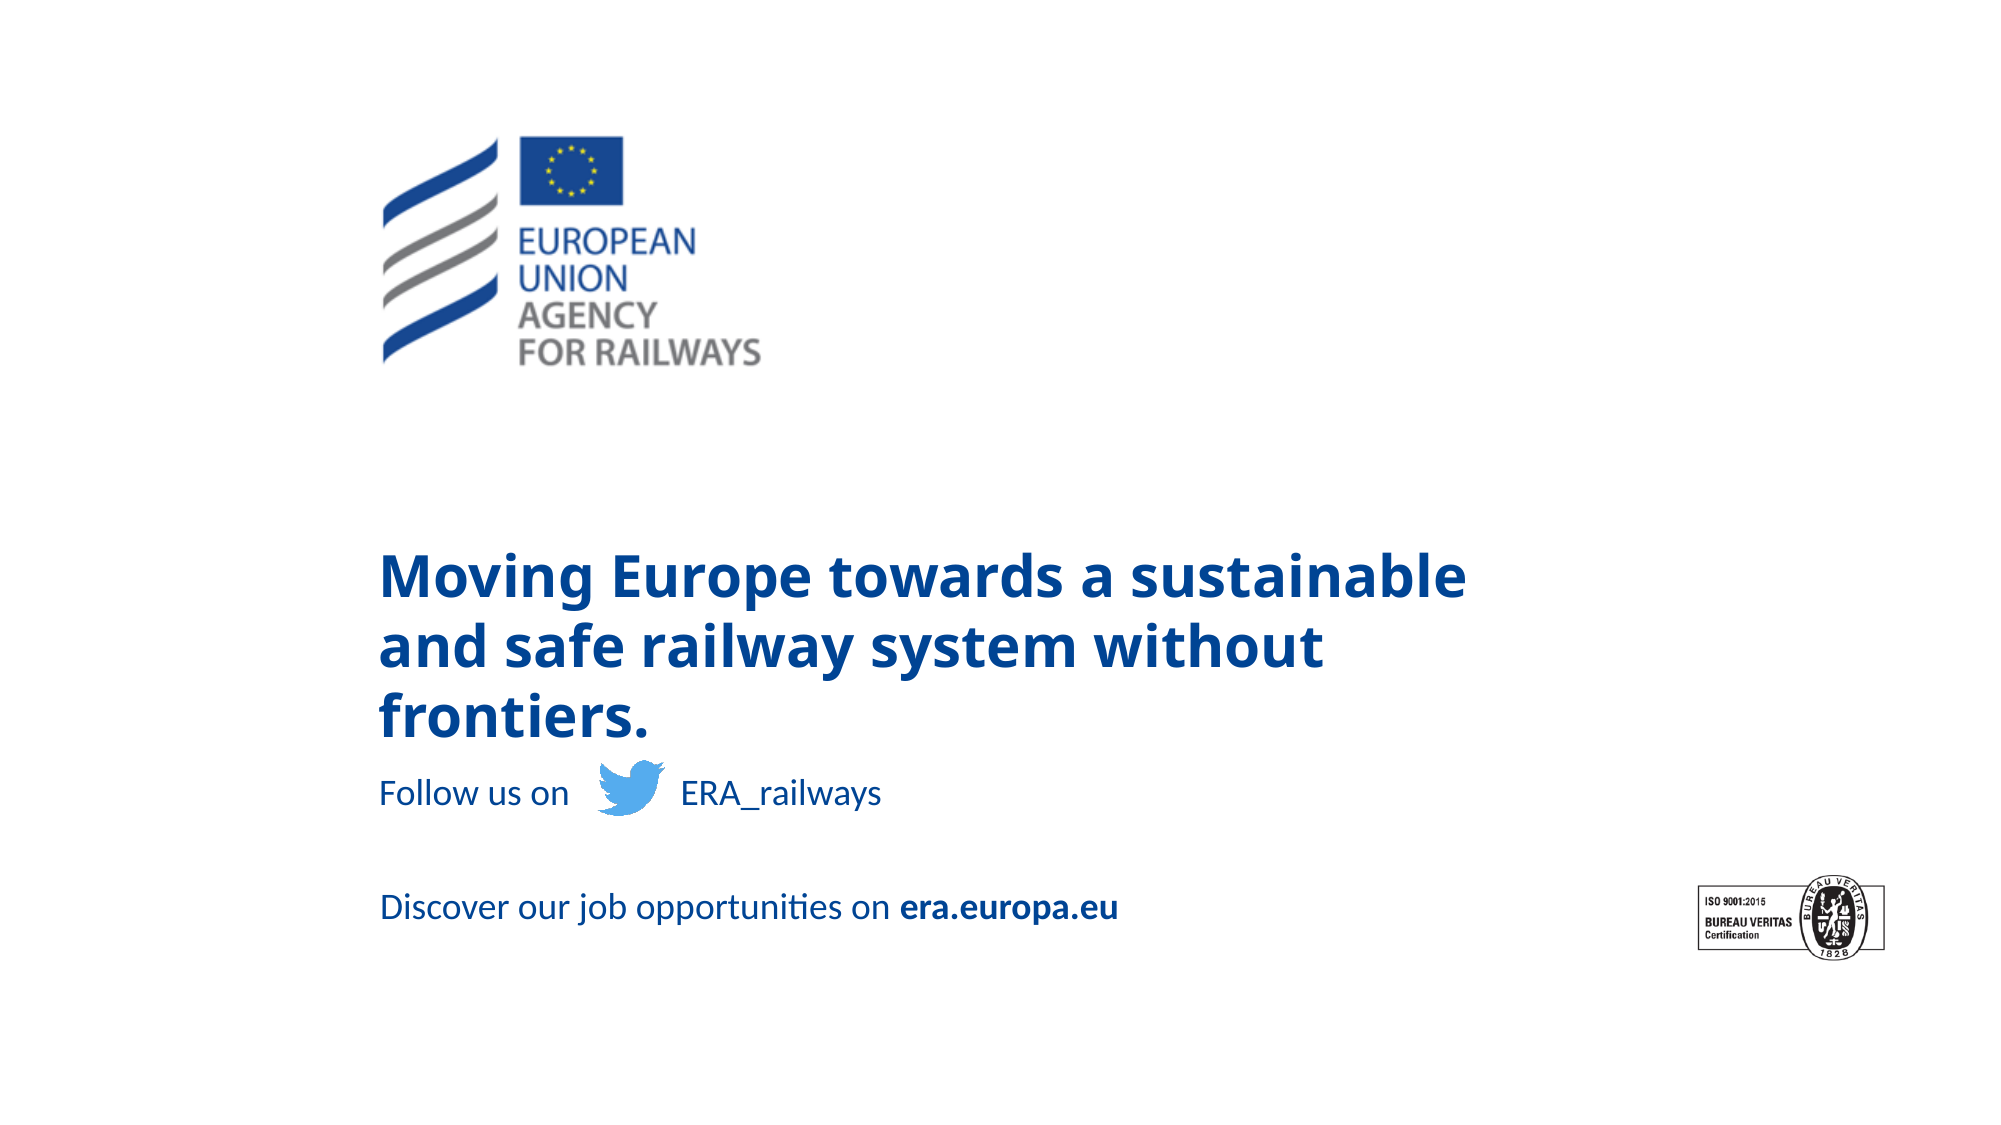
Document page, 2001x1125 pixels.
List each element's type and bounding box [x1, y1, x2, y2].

picture [580, 738, 681, 839]
picture [1697, 874, 1886, 961]
picture [357, 105, 830, 403]
